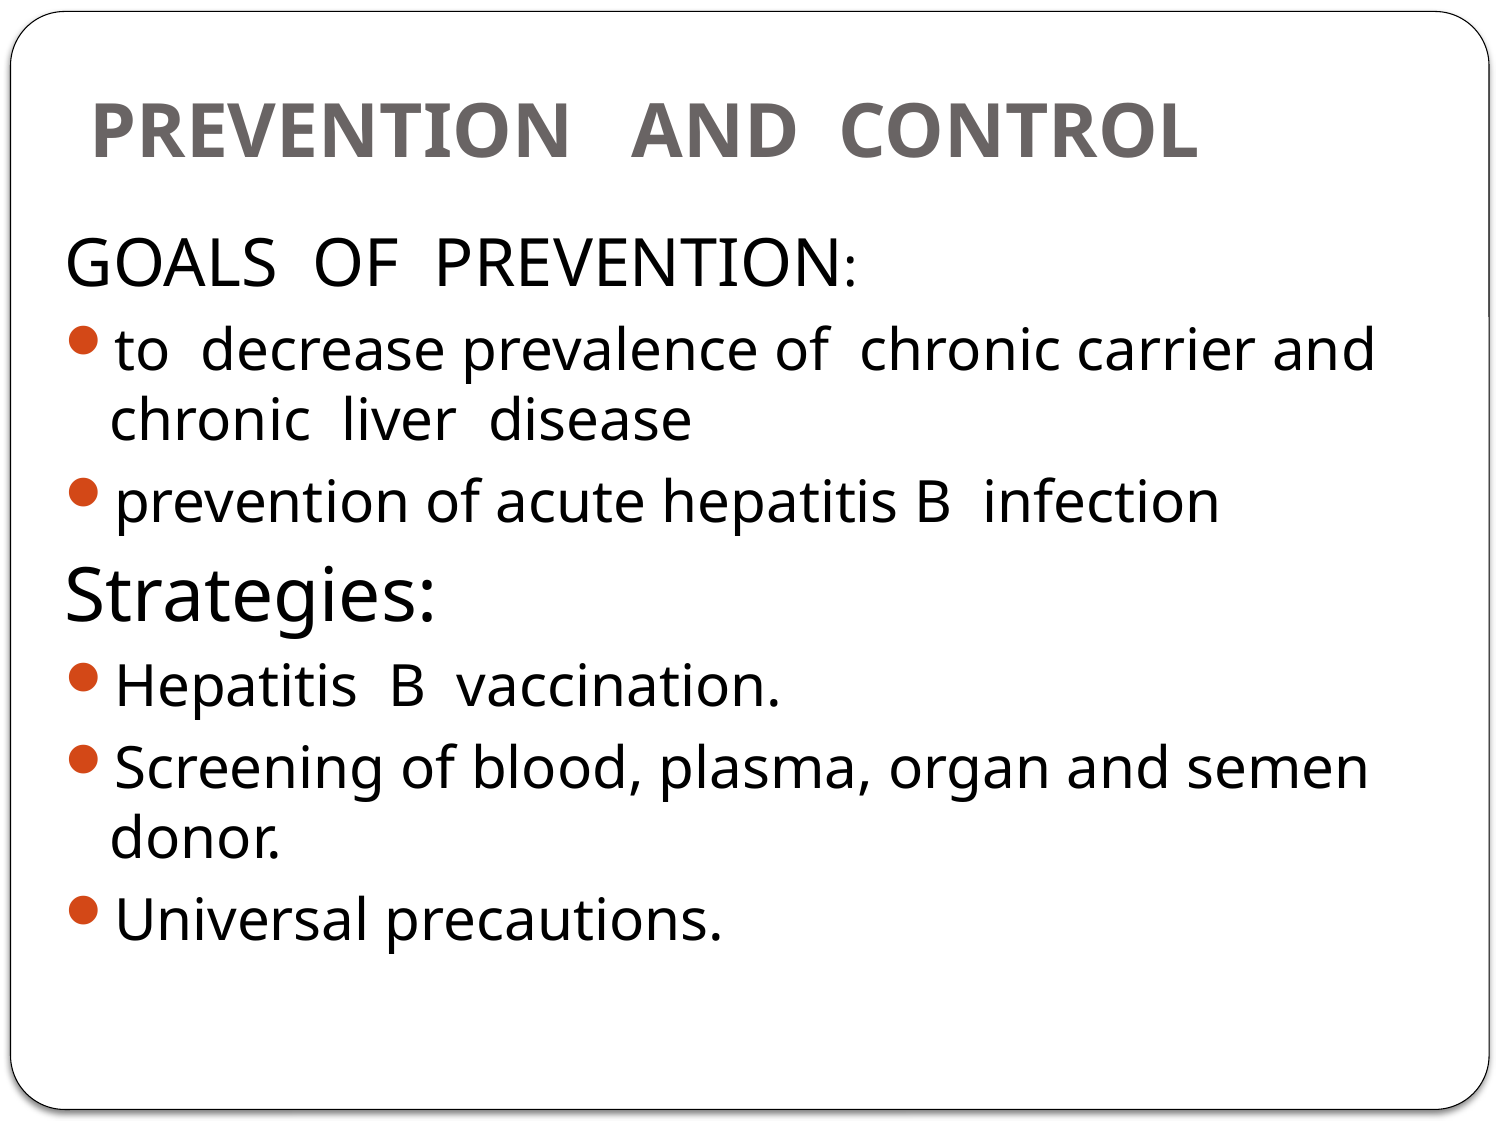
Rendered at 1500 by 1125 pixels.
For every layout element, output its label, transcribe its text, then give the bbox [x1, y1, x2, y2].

title PREVENTION AND CONTROL [75, 45, 1425, 188]
list GOALS OF PREVENTION: to decrease prevalence of chronic carrier and chronic liver disease prevention of acute hepatitis B infection Strategies: Hepatitis B vaccination. Screening of blood, plasma, organ and semen donor. Universal precautions. [50, 212, 1425, 1100]
